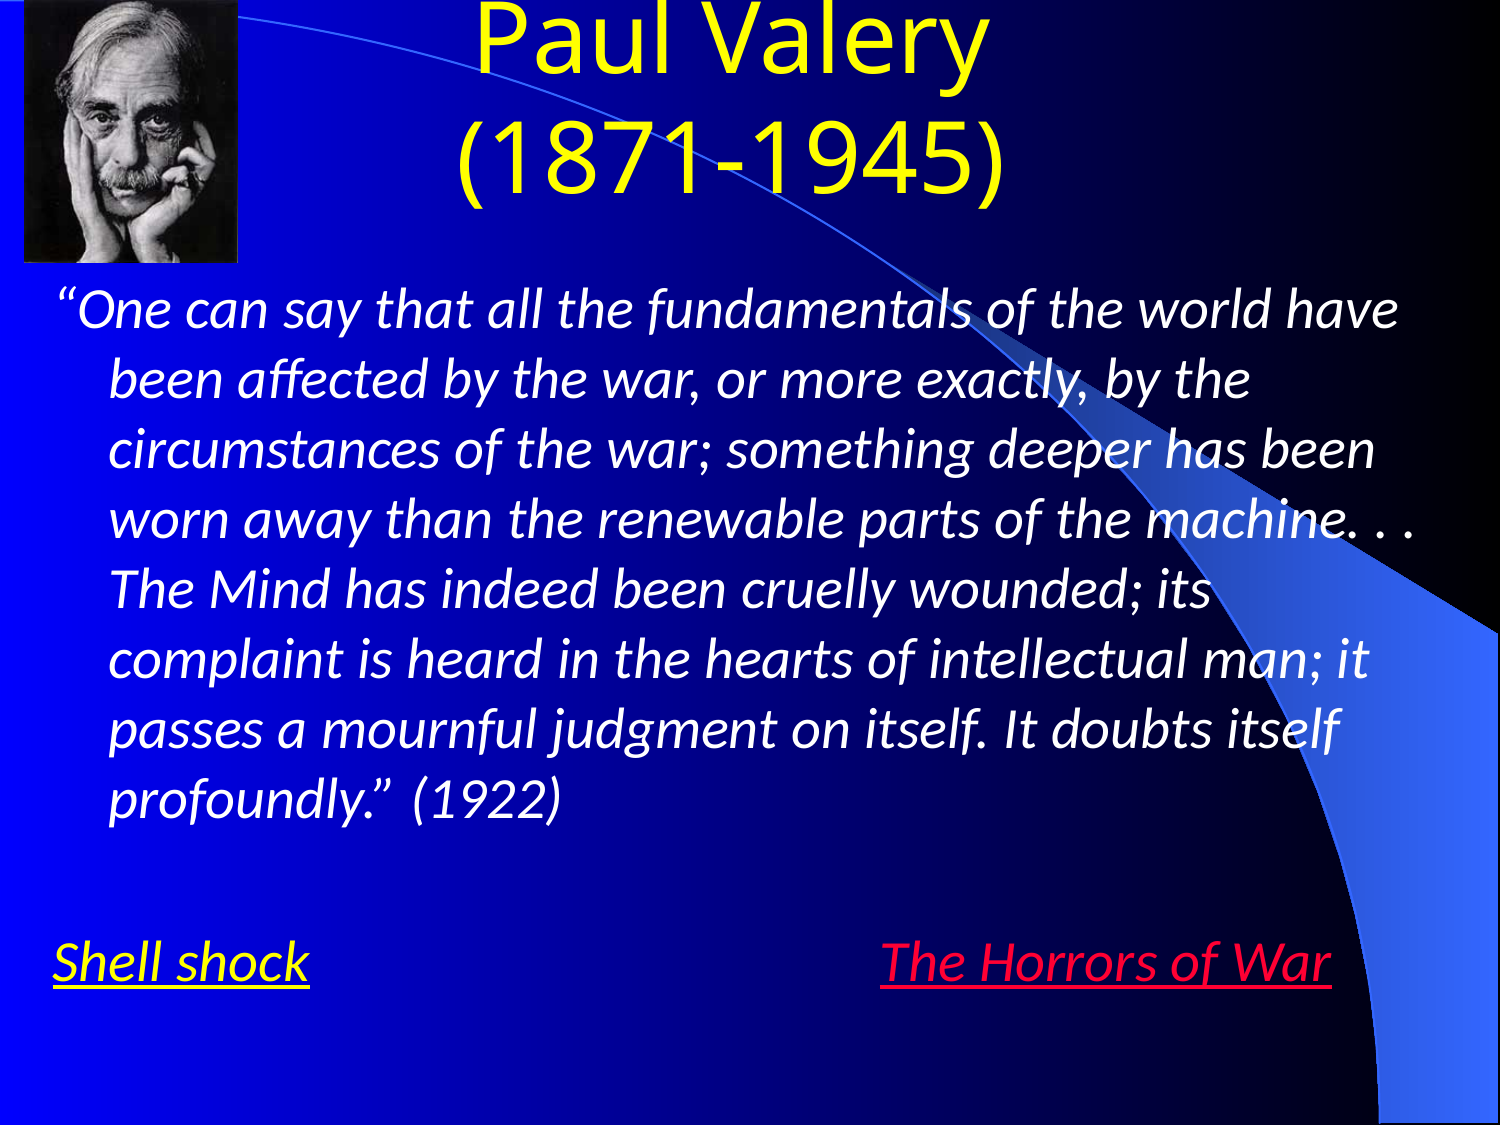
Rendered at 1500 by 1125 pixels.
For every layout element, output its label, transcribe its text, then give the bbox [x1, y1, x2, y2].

list “One can say that all the fundamentals of the world have been affected by the war, or more exactly, by the circumstances of the war; something deeper has been worn away than the renewable parts of the machine. . . The Mind has indeed been cruelly wounded; its complaint is heard in the hearts of intellectual man; it passes a mournful judgment on itself. It doubts itself profoundly.” (1922) Shell shock The Horrors of War [37, 262, 1438, 788]
title Paul Valery (1871-1945) [324, 0, 1138, 188]
picture [24, 0, 238, 263]
